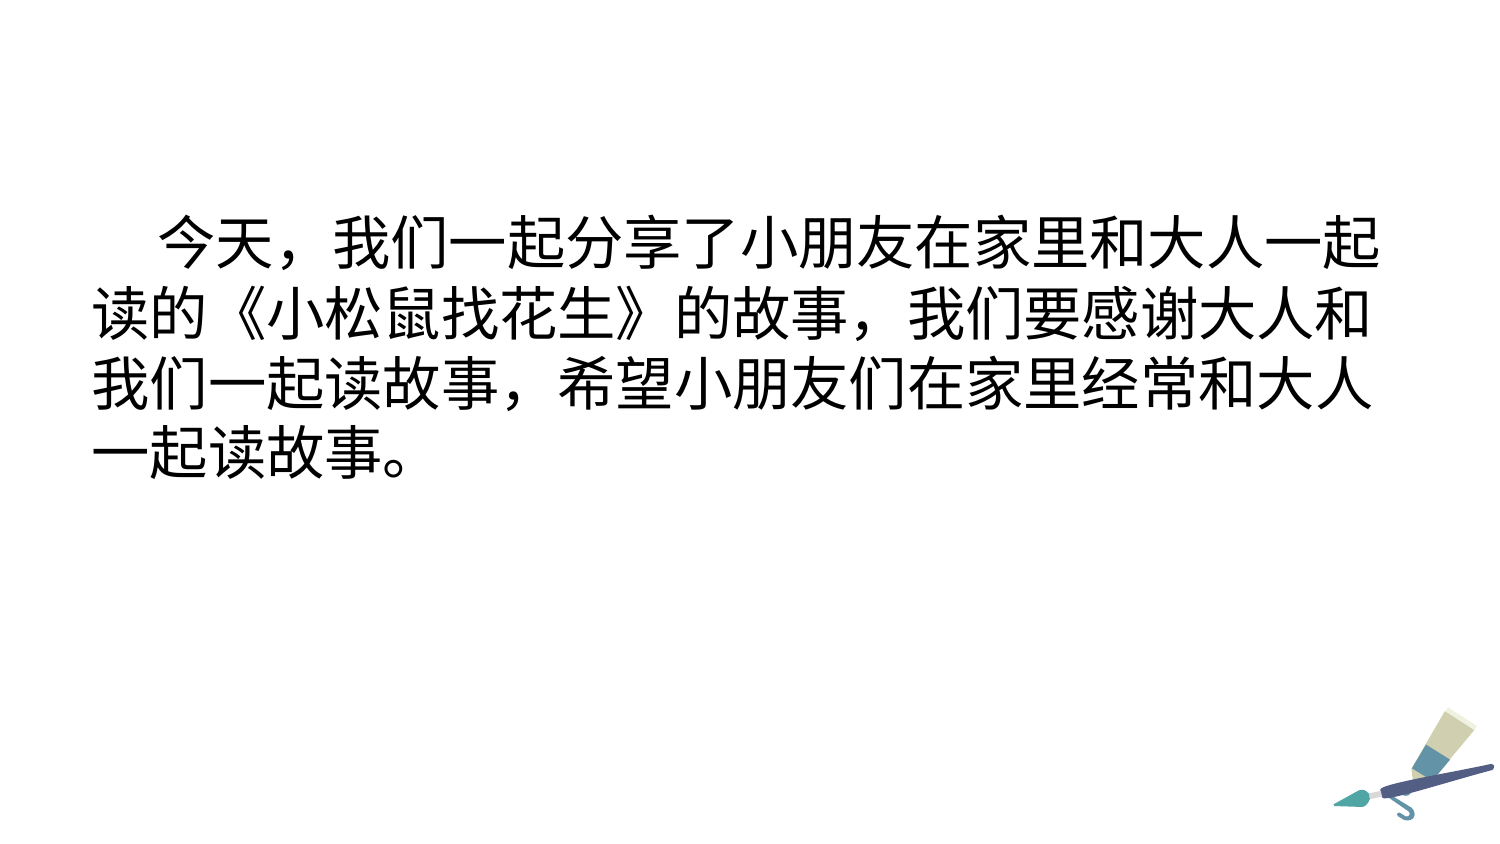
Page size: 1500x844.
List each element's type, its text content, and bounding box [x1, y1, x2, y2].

text_box 今天，我们一起分享了小朋友在家里和大人一起读的《小松鼠找花生》的故事，我们要感谢大人和我们一起读故事，希望小朋友们在家里经常和大人一起读故事。 [76, 199, 1437, 494]
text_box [1358, 708, 1481, 844]
